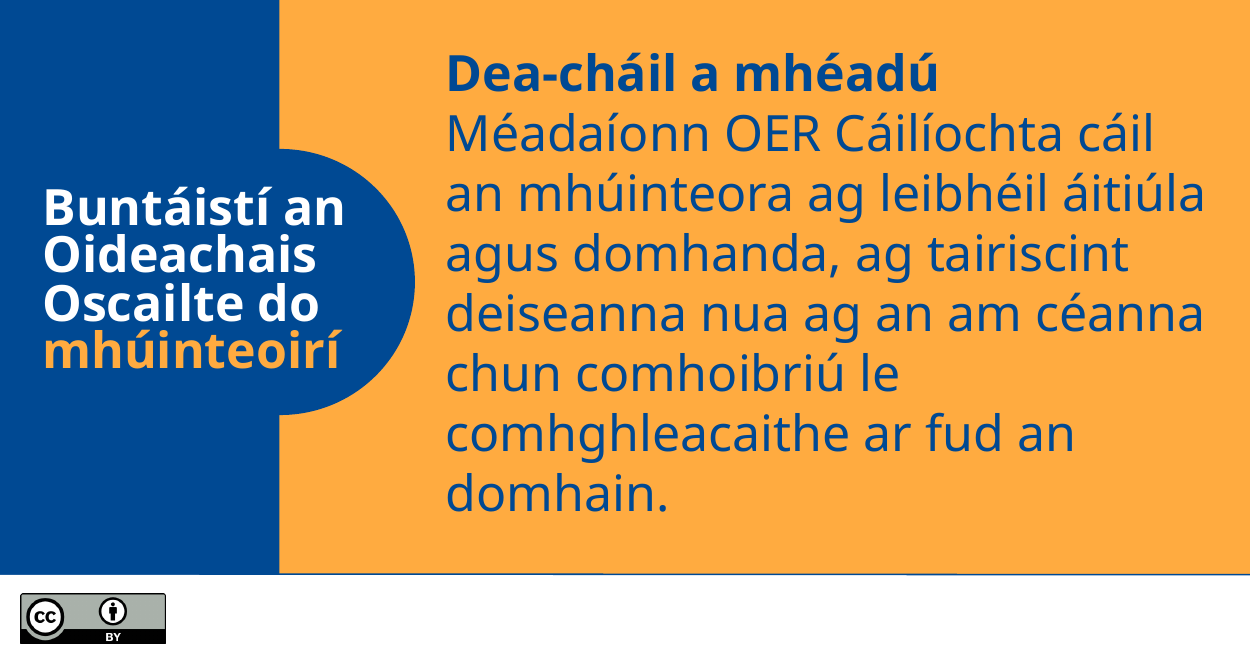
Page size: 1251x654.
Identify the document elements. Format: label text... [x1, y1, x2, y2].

text_box Dea-cháil a mhéadú Méadaíonn OER Cáilíochta cáil an mhúinteora ag leibhéil áitiúla agus domhanda, ag tairiscint deiseanna nua ag an am céanna chun comhoibriú le comhghleacaithe ar fud an domhain. [430, 26, 1232, 537]
text_box [368, 181, 415, 383]
text_box [0, 582, 1250, 654]
text_box [207, 394, 353, 416]
text_box [0, 0, 280, 573]
text_box Buntáistí an Oideachais Oscailte do mhúinteoirí [27, 171, 368, 394]
text_box [206, 148, 355, 171]
picture [20, 592, 166, 645]
